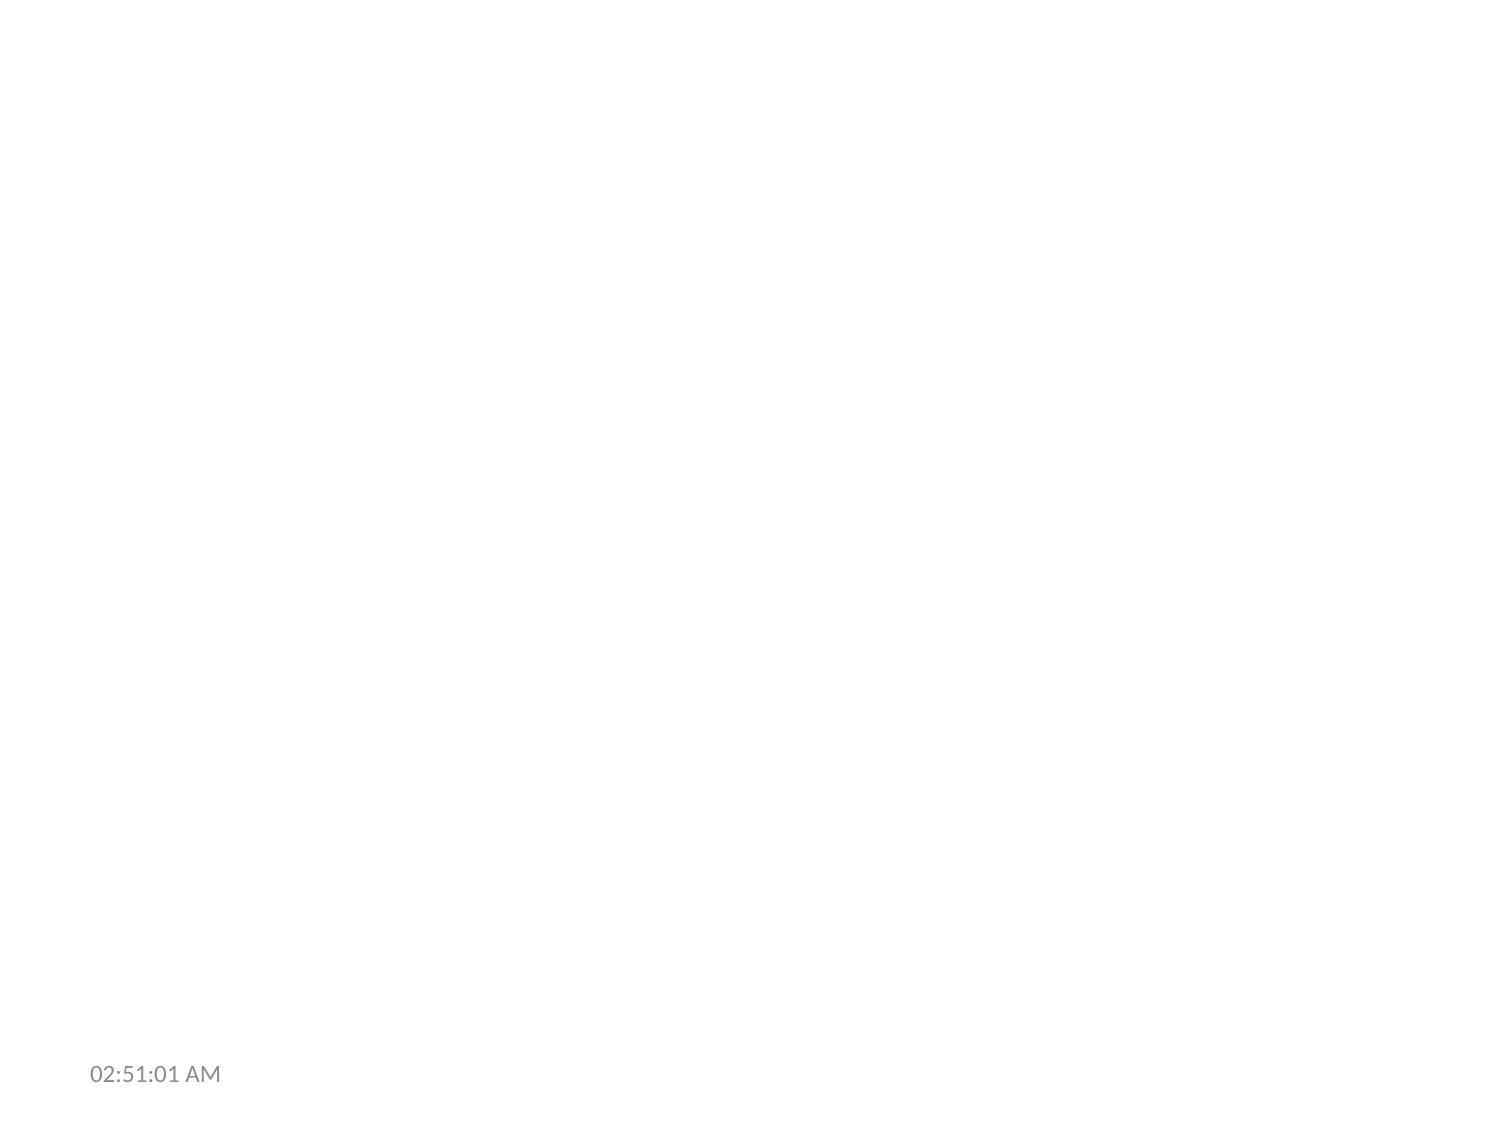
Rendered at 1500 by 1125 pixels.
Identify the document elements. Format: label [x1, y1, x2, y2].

slide_number [75, 1042, 425, 1103]
